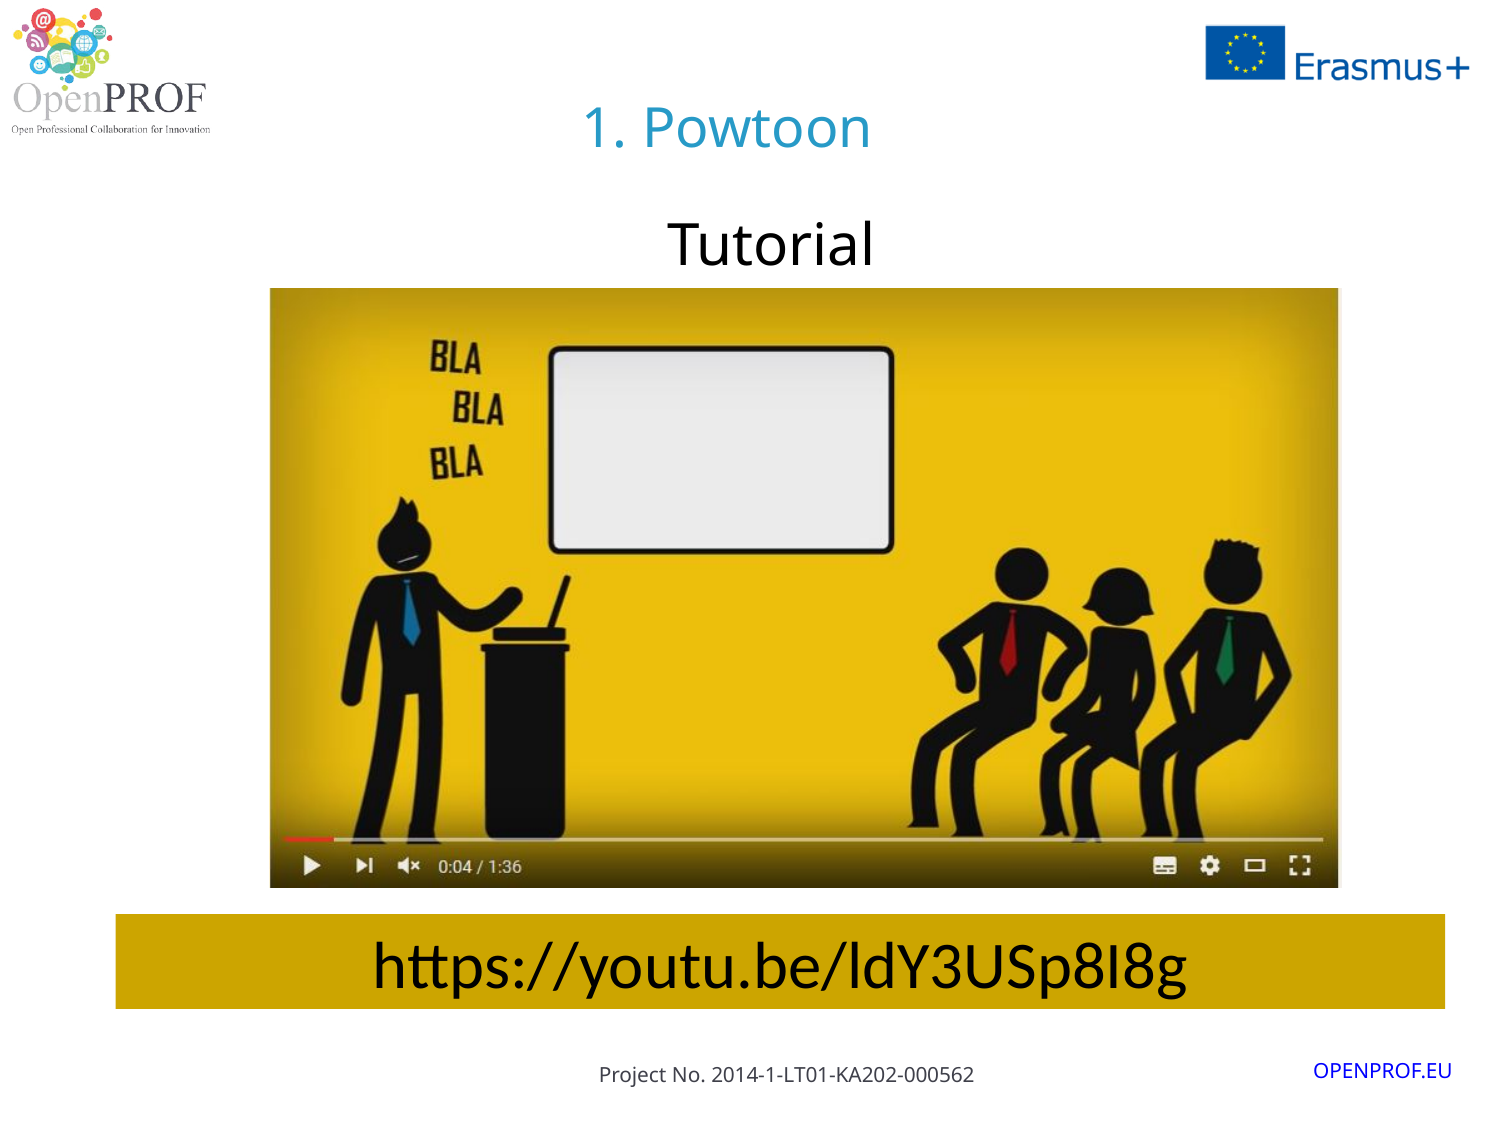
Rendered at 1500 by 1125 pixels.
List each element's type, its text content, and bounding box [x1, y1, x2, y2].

picture [268, 288, 1342, 888]
text_box https://youtu.be/ldY3USp8I8g [115, 914, 1446, 1009]
title 1. Powtoon [187, 83, 1282, 199]
list Tutorial [112, 199, 1446, 915]
picture [0, 0, 212, 143]
picture [1202, 24, 1471, 84]
